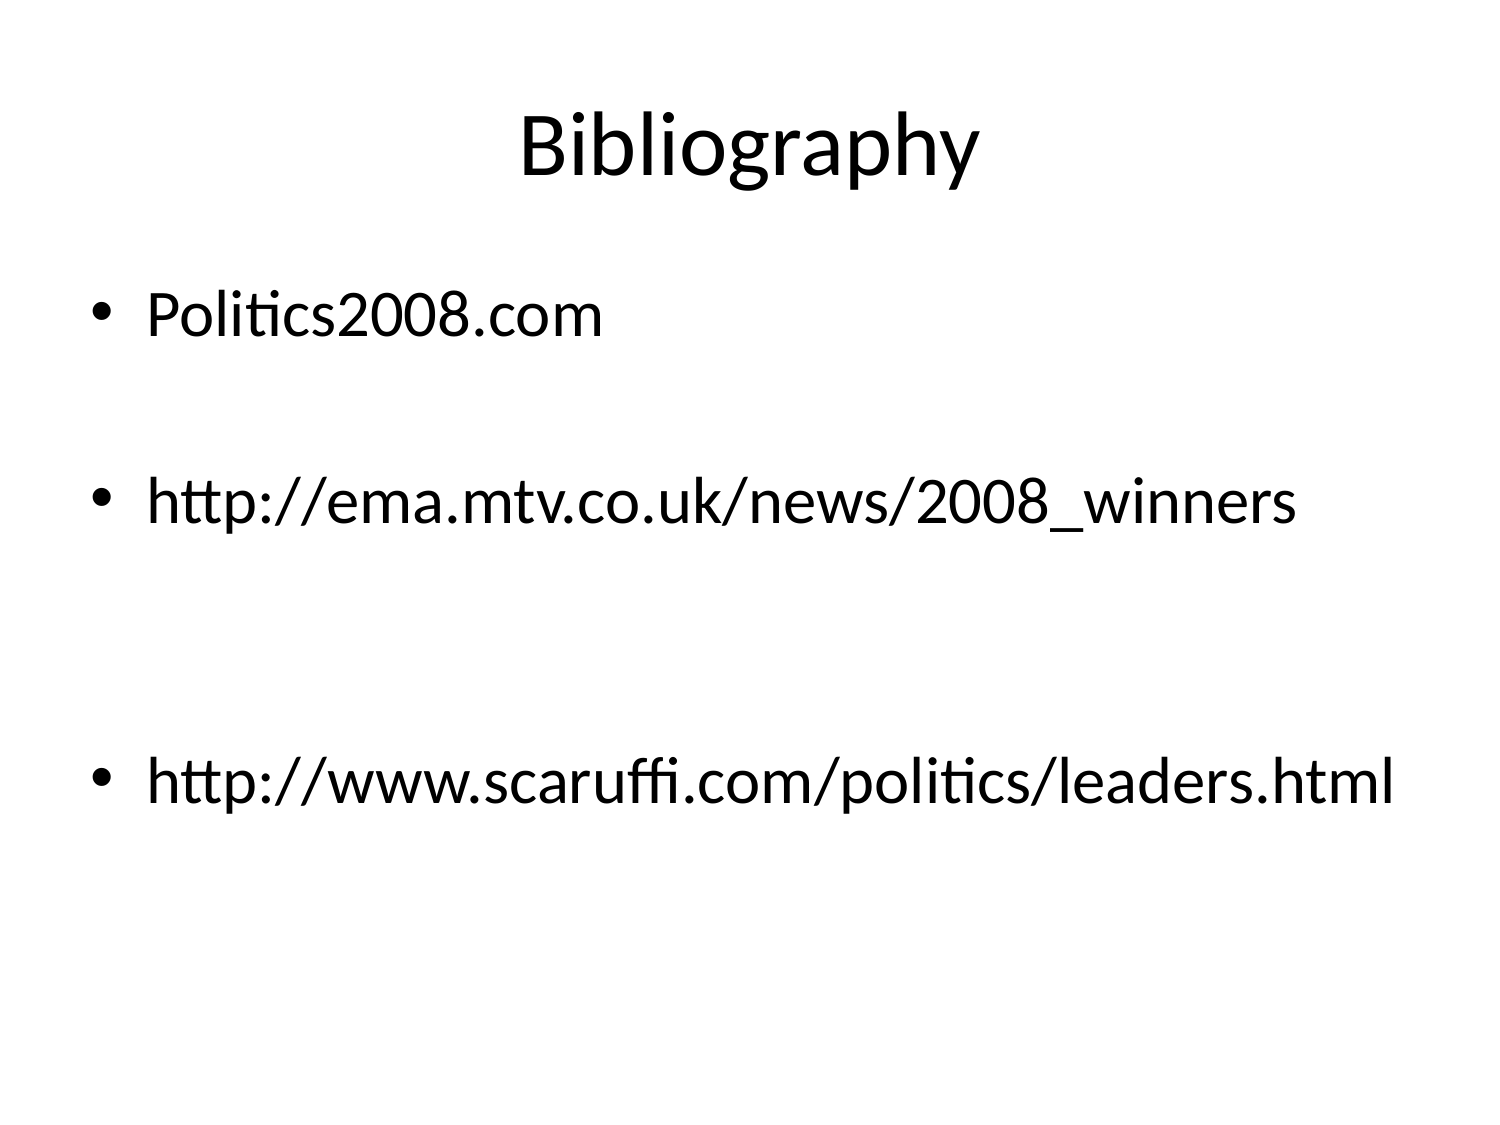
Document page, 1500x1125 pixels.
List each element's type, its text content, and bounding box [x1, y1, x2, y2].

title Bibliography [75, 45, 1425, 233]
list Politics2008.com http://ema.mtv.co.uk/news/2008_winners http://www.scaruffi.com/politics/leaders.html [75, 262, 1425, 1005]
